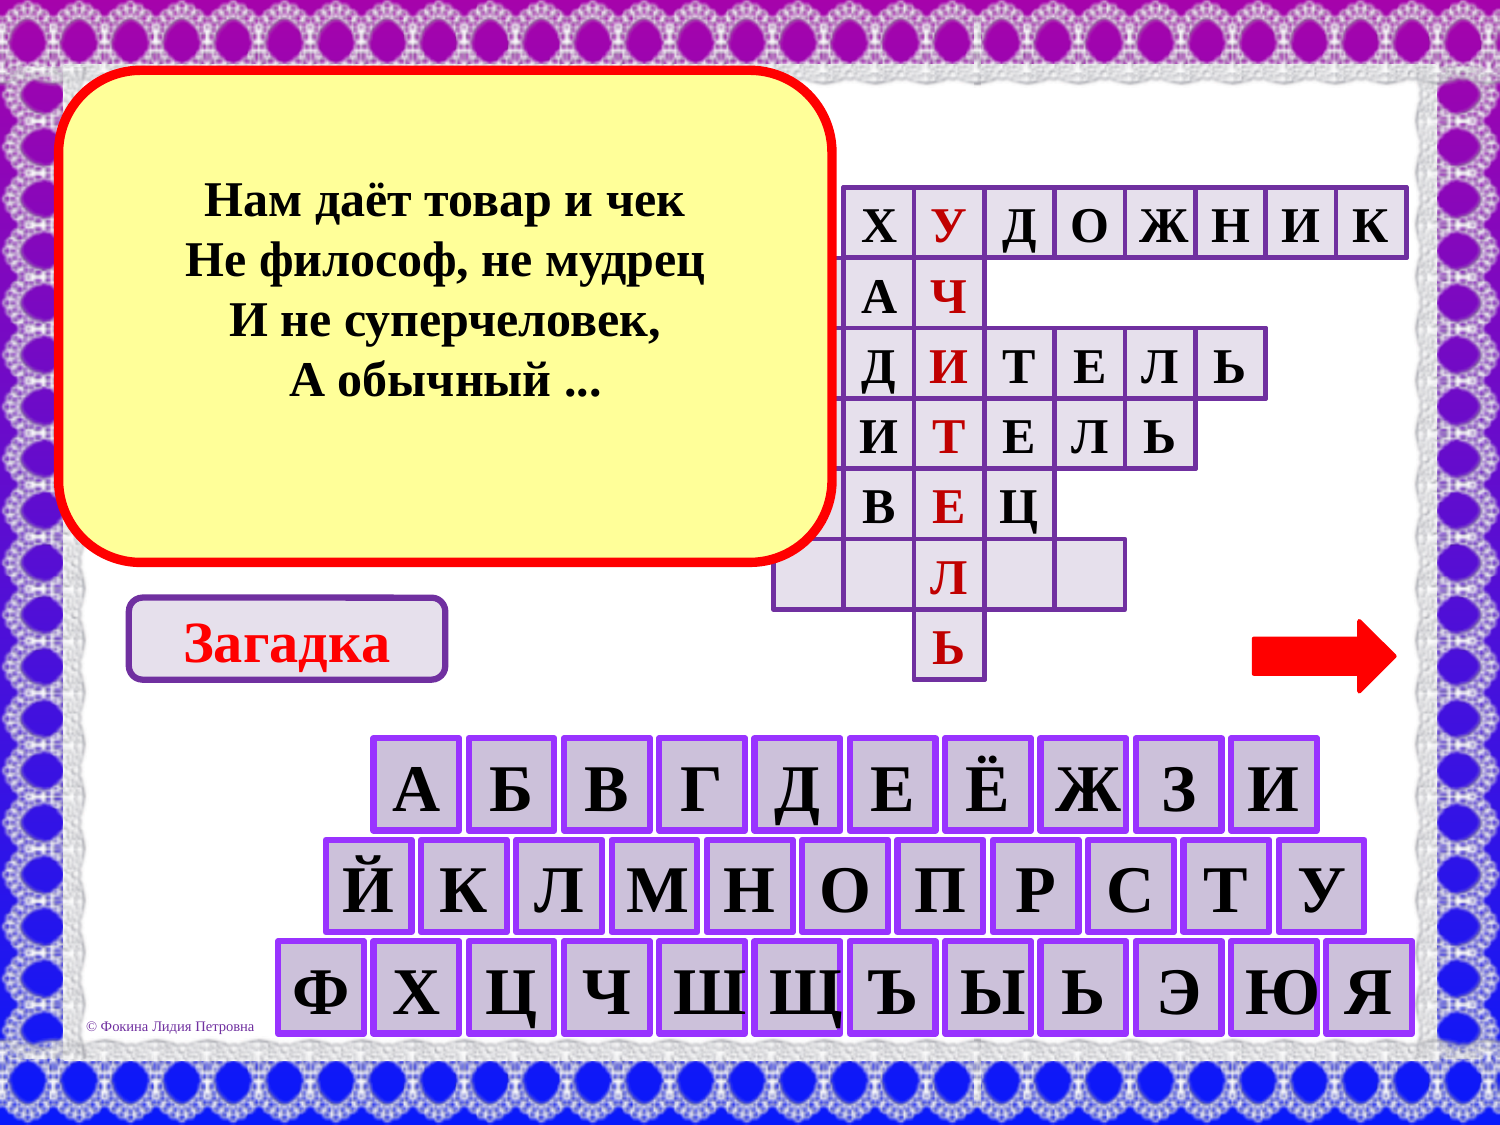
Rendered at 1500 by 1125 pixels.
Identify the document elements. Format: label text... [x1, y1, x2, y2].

text_box Е [848, 736, 938, 833]
text_box Ь [1038, 939, 1128, 1036]
text_box Л [514, 838, 604, 934]
text_box П [895, 838, 985, 934]
text_box Ъ [848, 939, 938, 1036]
text_box Г [657, 736, 747, 833]
text_box Ш [657, 939, 747, 1036]
picture [1, 67, 89, 1058]
picture [0, 0, 1500, 1125]
text_box Загадка [126, 595, 448, 682]
text_box Й [324, 838, 414, 934]
text_box Ч [562, 939, 652, 1036]
text_box К [419, 838, 509, 934]
text_box И [1229, 736, 1319, 833]
text_box Ж [1038, 736, 1128, 833]
text_box Д [752, 736, 842, 833]
text_box Ц [467, 939, 556, 1036]
text_box Ю [1229, 939, 1319, 1036]
text_box Б [467, 736, 556, 833]
text_box Ё [943, 736, 1033, 833]
text_box Ф [276, 939, 366, 1036]
text_box Щ [752, 939, 842, 1036]
text_box [1357, 688, 1366, 694]
text_box М [610, 838, 699, 934]
text_box З [1134, 736, 1224, 833]
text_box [491, 187, 1407, 680]
text_box У [1277, 838, 1366, 934]
text_box Я [1324, 939, 1414, 1036]
text_box Нам даёт товар и чек Не философ, не мудрец И не суперчеловек, А обычный ... [56, 68, 835, 565]
text_box В [562, 736, 652, 833]
text_box С [1086, 838, 1176, 934]
text_box Ы [943, 939, 1033, 1036]
text_box Т [1181, 838, 1271, 934]
text_box Х [371, 939, 461, 1036]
text_box Н [705, 838, 795, 934]
text_box О [800, 838, 890, 934]
text_box Р [991, 838, 1081, 934]
picture [105, 105, 469, 554]
text_box Э [1134, 939, 1224, 1036]
text_box А [371, 736, 461, 833]
